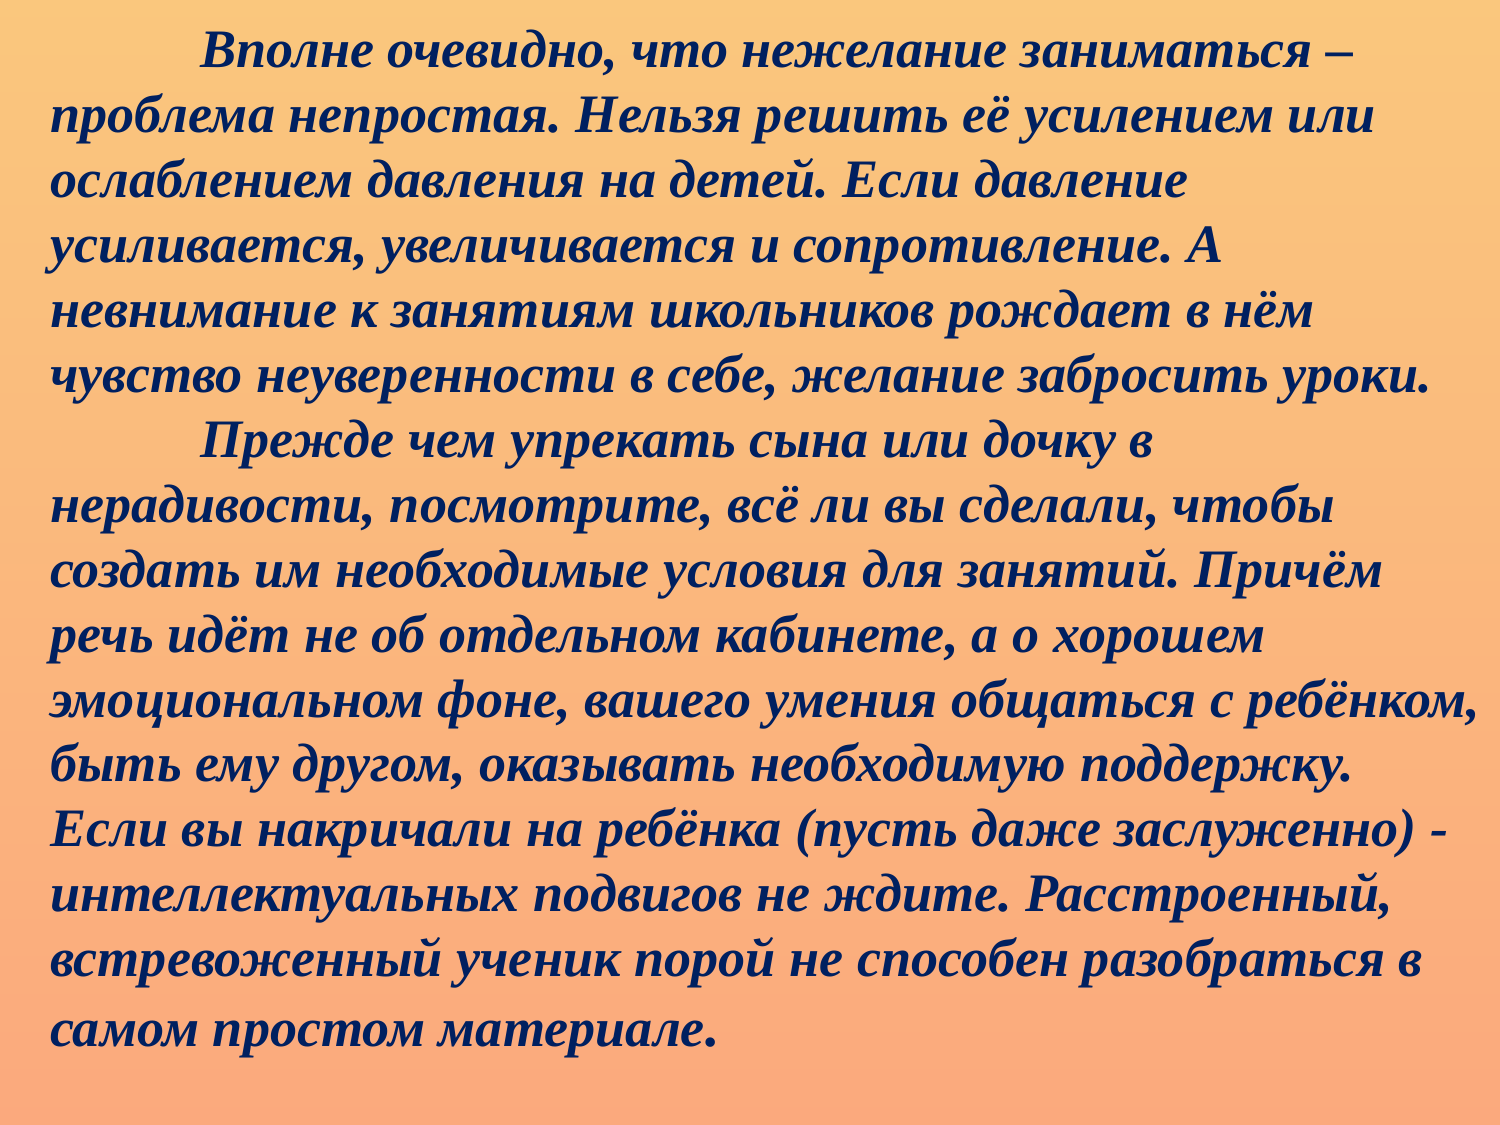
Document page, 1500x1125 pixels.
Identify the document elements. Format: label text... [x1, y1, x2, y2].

text_box Вполне очевидно, что нежелание заниматься – проблема непростая. Нельзя решить её усилением или ослаблением давления на детей. Если давление усиливается, увеличивается и сопротивление. А невнимание к занятиям школьников рождает в нём чувство неуверенности в себе, желание забросить уроки. Прежде чем упрекать сына или дочку в нерадивости, посмотрите, всё ли вы сделали, чтобы создать им необходимые условия для занятий. Причём речь идёт не об отдельном кабинете, а о хорошем эмоциональном фоне, вашего умения общаться с ребёнком, быть ему другом, оказывать необходимую поддержку. Если вы накричали на ребёнка (пусть даже заслуженно) - интеллектуальных подвигов не ждите. Расстроенный, встревоженный ученик порой не способен разобраться в самом простом материале. [35, 5, 1500, 1125]
